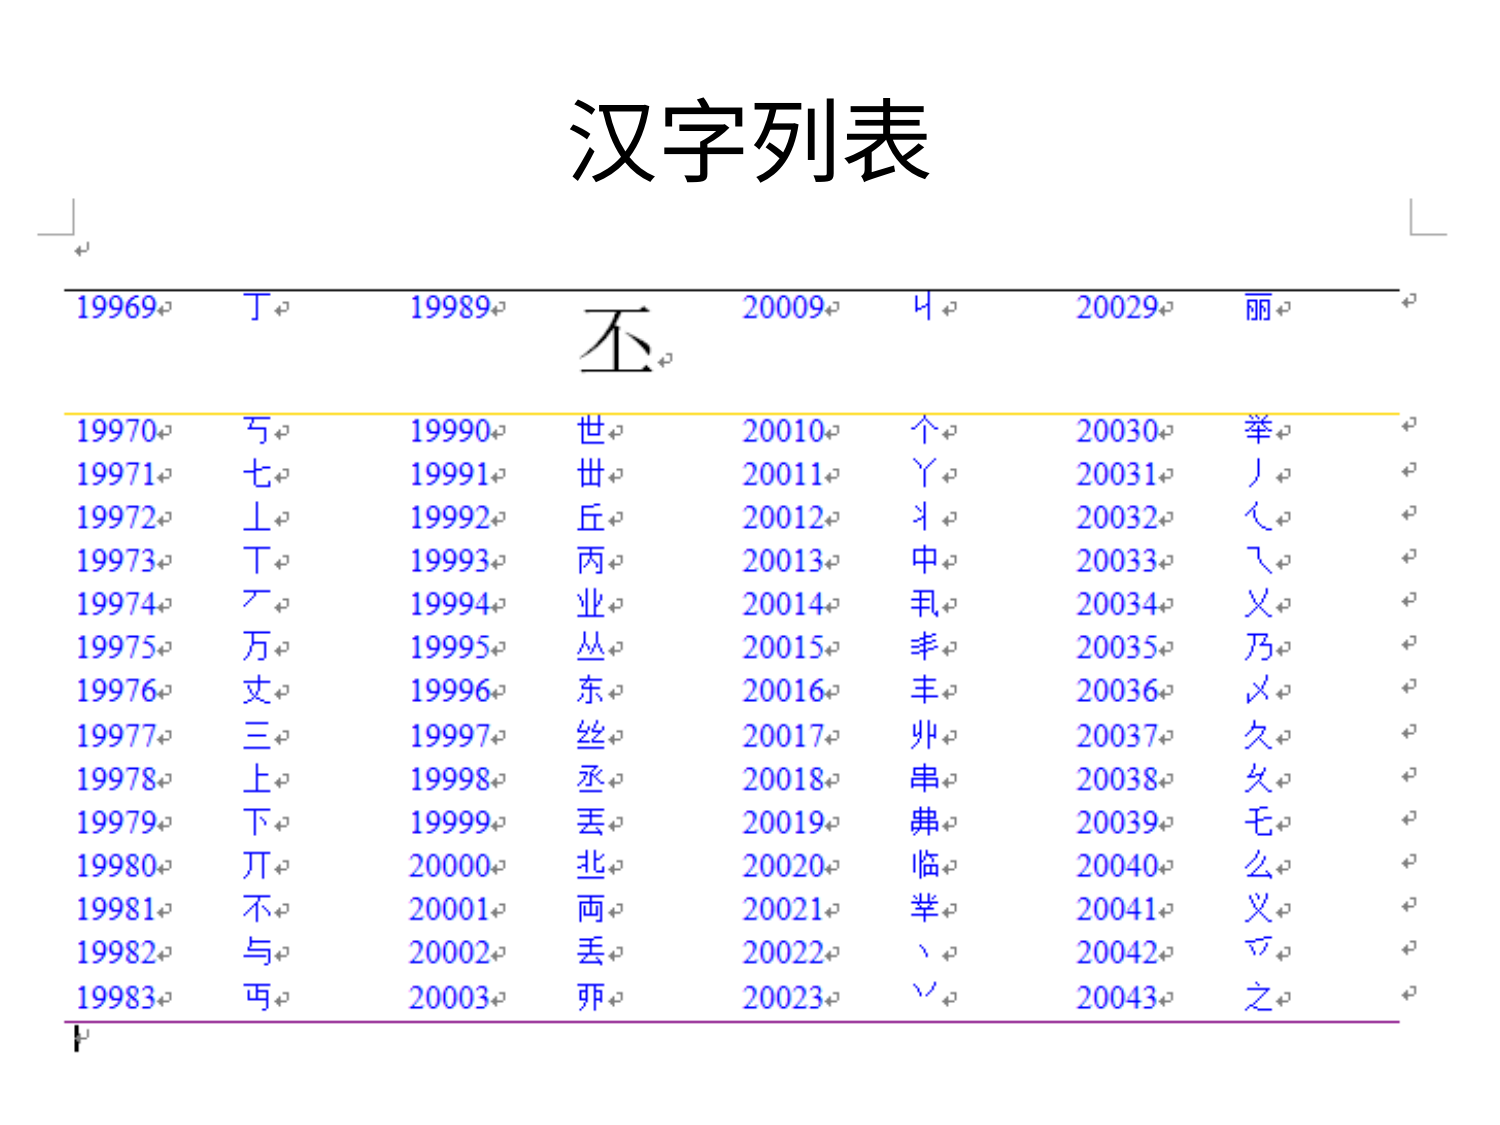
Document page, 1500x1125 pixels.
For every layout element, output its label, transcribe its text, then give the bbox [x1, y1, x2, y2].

picture [5, 197, 1495, 1107]
title 汉字列表 [75, 45, 1425, 196]
